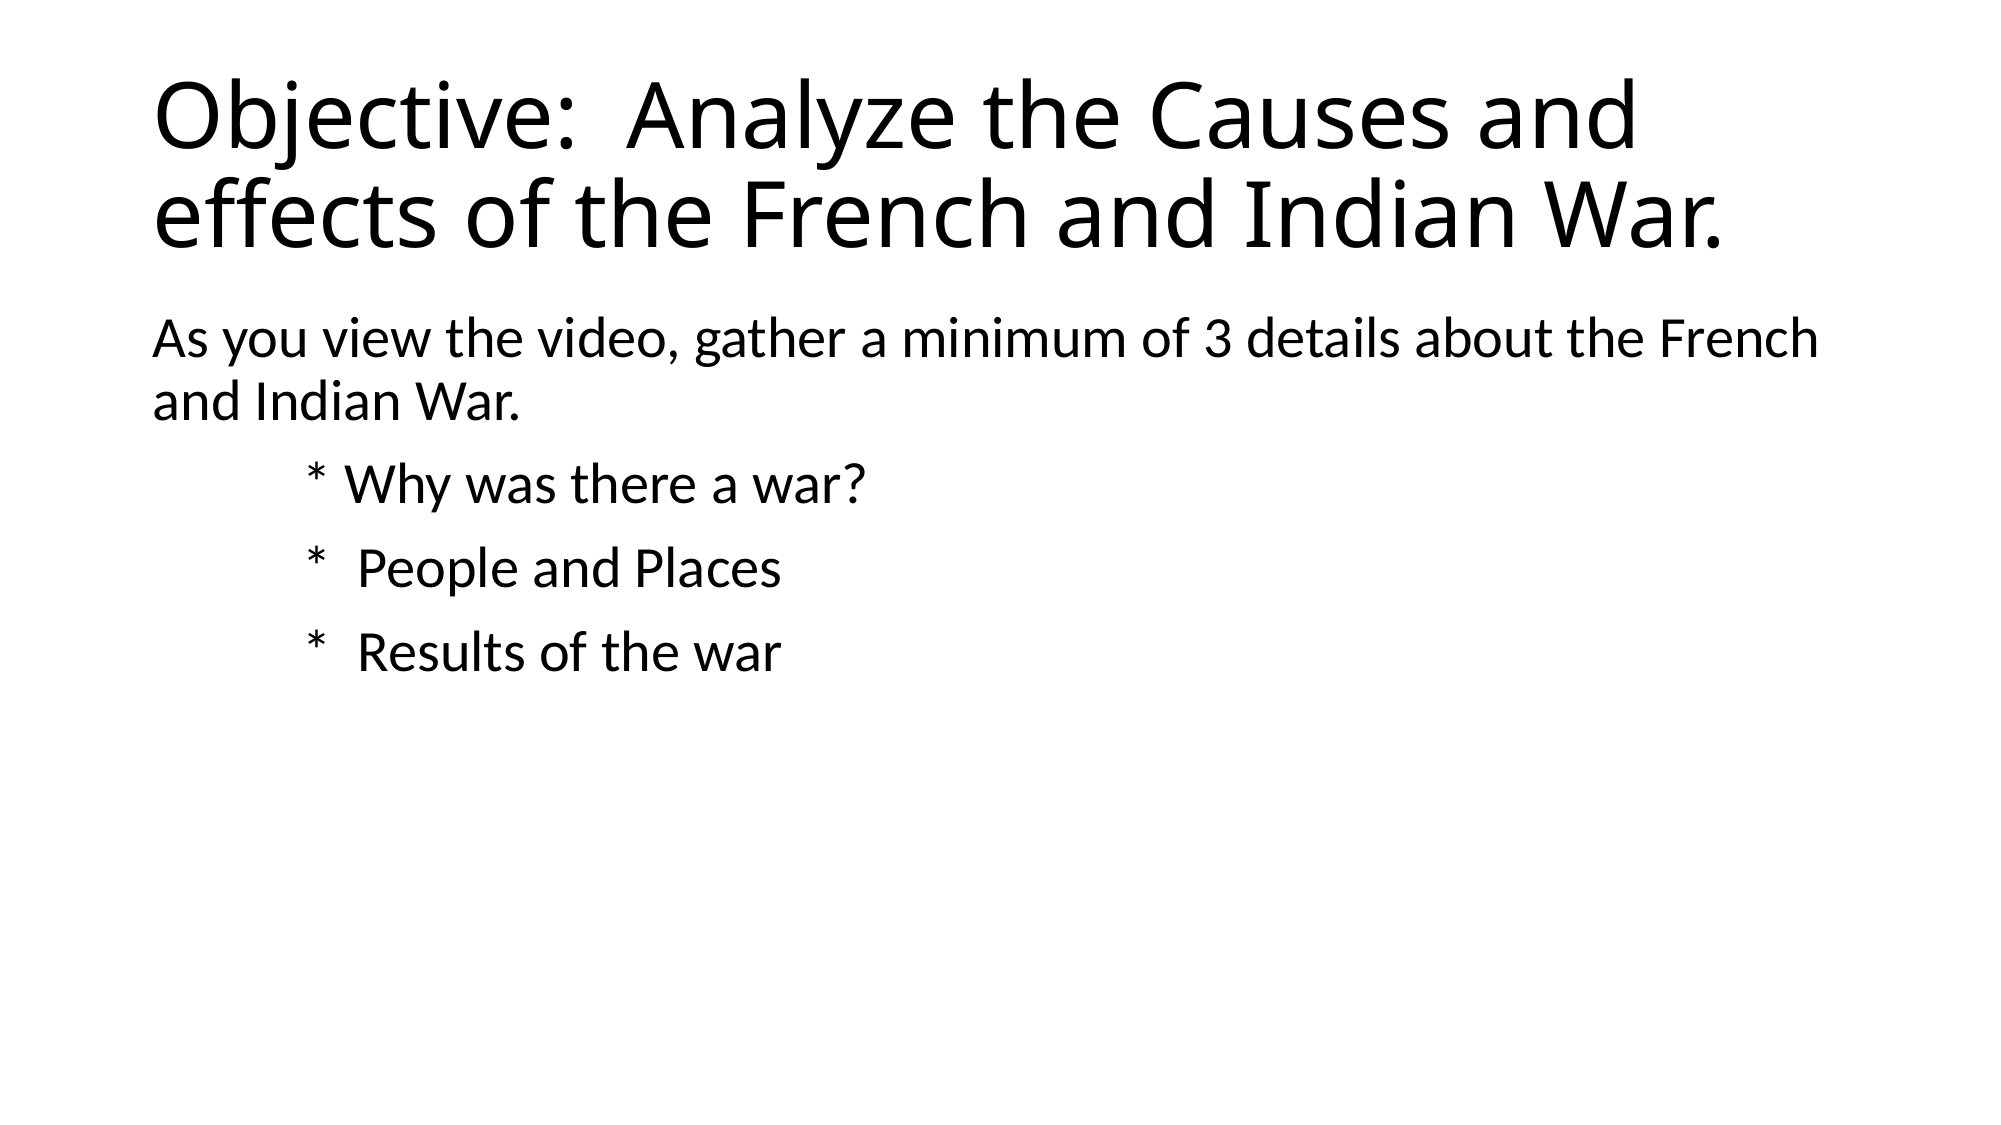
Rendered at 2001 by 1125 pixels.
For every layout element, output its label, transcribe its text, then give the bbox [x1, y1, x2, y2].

title Objective: Analyze the Causes and effects of the French and Indian War. [137, 59, 1863, 278]
list As you view the video, gather a minimum of 3 details about the French and Indian War. * Why was there a war? * People and Places * Results of the war [137, 299, 1863, 1014]
